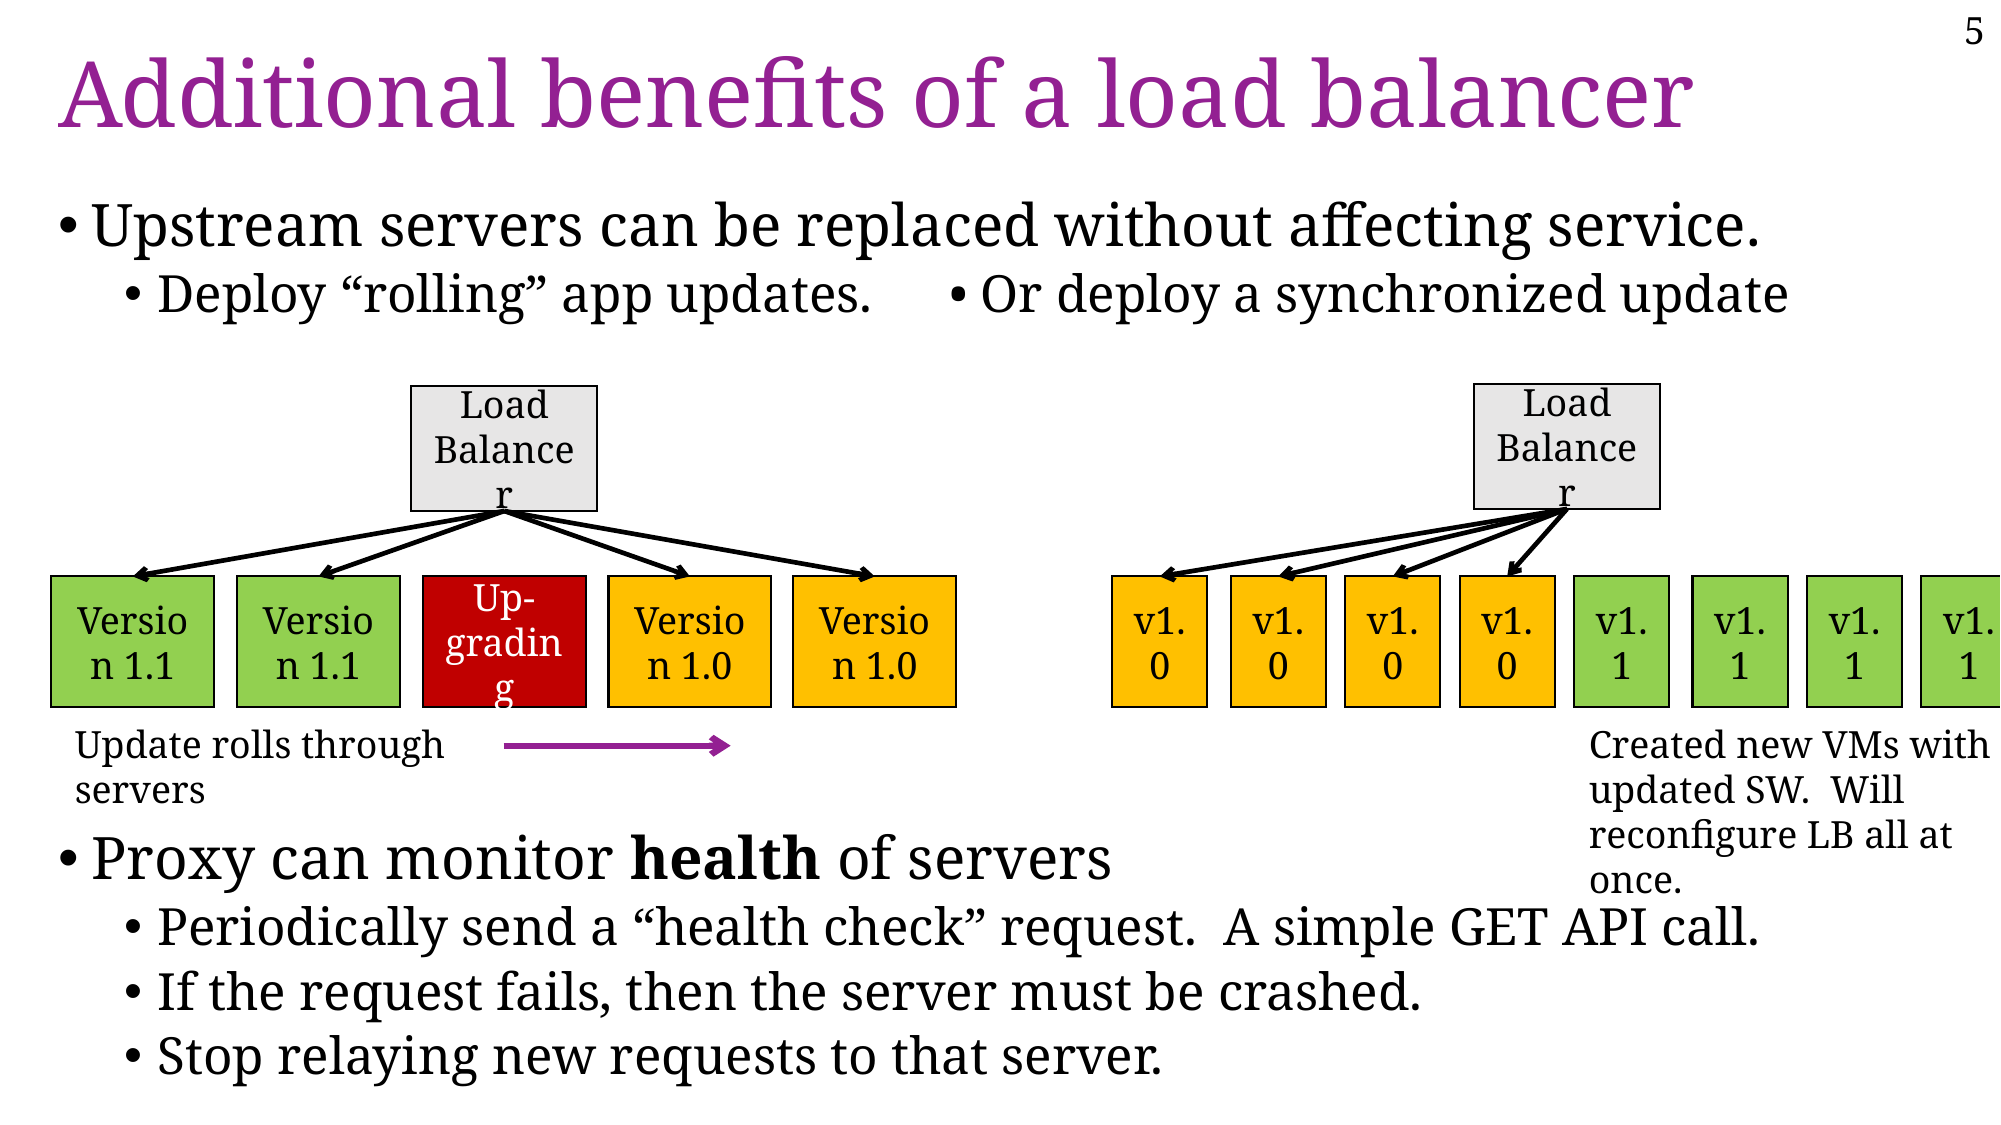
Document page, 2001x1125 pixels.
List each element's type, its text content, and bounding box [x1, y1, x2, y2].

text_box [1507, 509, 1567, 577]
text_box Version 1.0 [607, 577, 772, 708]
text_box v1.1 [1806, 575, 1903, 708]
text_box v1.1 [1573, 575, 1670, 708]
text_box Up-grading [422, 577, 587, 708]
text_box Created new VMs with updated SW. Will reconfigure LB all at once. [1574, 713, 2000, 908]
text_box 5 [1901, 0, 2000, 60]
text_box v1.0 [1344, 577, 1441, 708]
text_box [1278, 509, 1392, 577]
list Upstream servers can be replaced without affecting service. Deploy “rolling” app updates. • Or deploy a synchronized update Proxy can monitor health of servers Periodically send a “health check” request. A simple GET API call. If the request fails, then the server must be crashed. Stop relaying new requests to that server. [43, 188, 1953, 1106]
text_box Version 1.0 [792, 575, 957, 708]
text_box v1.1 [1920, 575, 2000, 708]
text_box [1392, 509, 1507, 577]
text_box v1.0 [1459, 577, 1556, 708]
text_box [504, 511, 875, 577]
text_box Update rolls through servers [60, 713, 517, 818]
text_box Version 1.1 [50, 575, 215, 708]
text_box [1159, 509, 1278, 577]
text_box v1.0 [1111, 575, 1208, 708]
text_box Load Balancer [1473, 383, 1661, 510]
text_box Version 1.1 [236, 577, 401, 708]
text_box v1.1 [1691, 575, 1789, 708]
text_box Load Balancer [410, 385, 598, 511]
title Additional benefits of a load balancer [43, 25, 1953, 171]
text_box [318, 511, 504, 577]
text_box v1.0 [1230, 577, 1327, 708]
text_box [132, 511, 318, 577]
